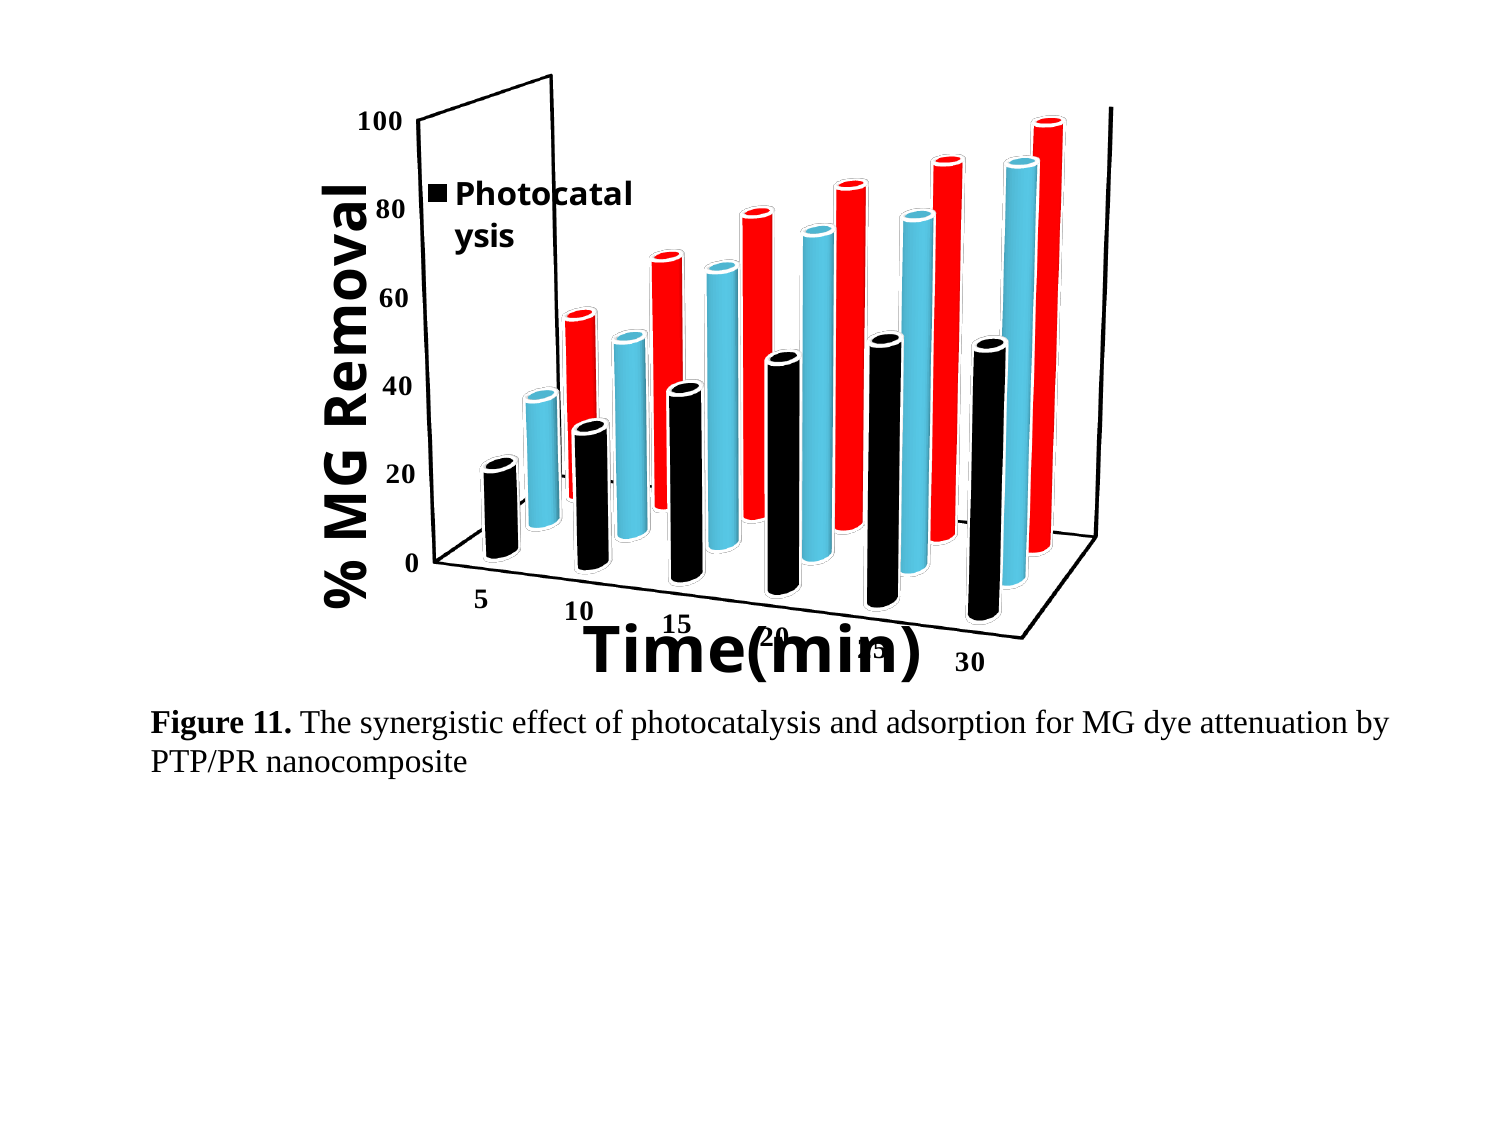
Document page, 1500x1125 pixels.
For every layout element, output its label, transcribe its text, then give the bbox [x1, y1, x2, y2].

chart [229, 30, 1166, 712]
text_box Figure 11. The synergistic effect of photocatalysis and adsorption for MG dye attenuation by PTP/PR nanocomposite [135, 692, 1483, 787]
